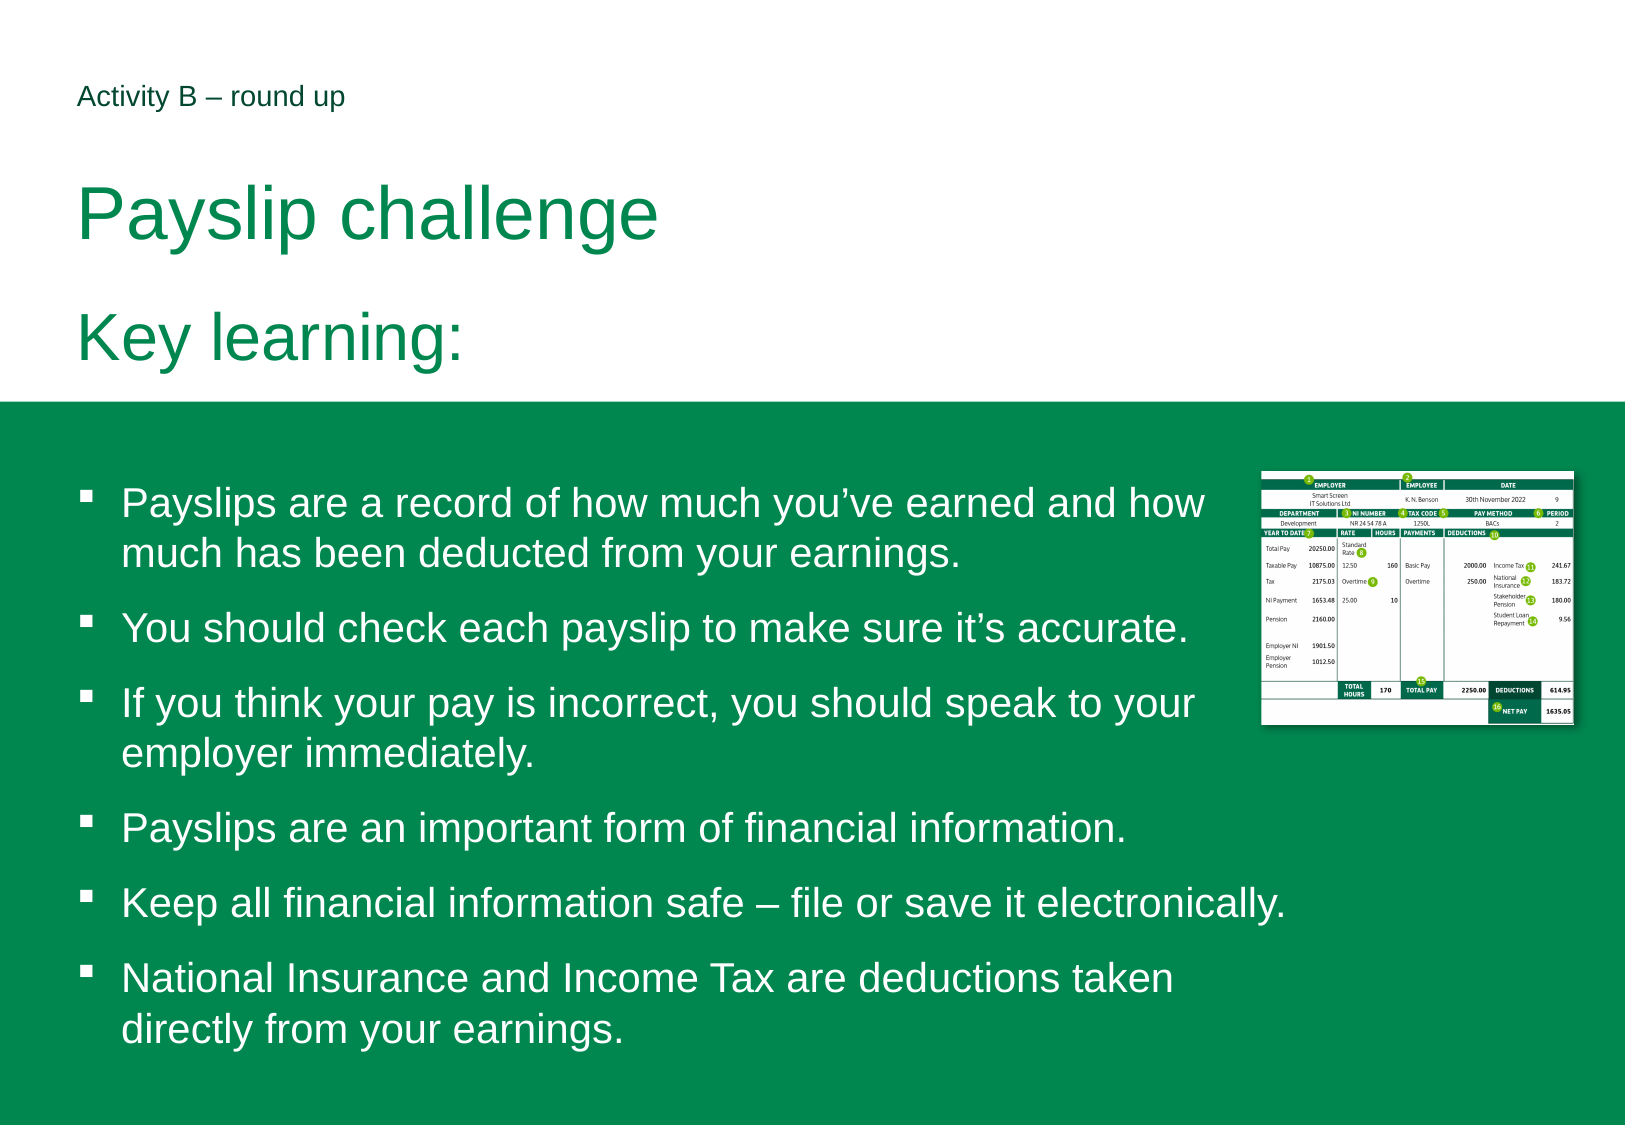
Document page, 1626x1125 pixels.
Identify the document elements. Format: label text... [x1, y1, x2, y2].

picture [1260, 470, 1575, 725]
text_box Payslips are a record of how much you’ve earned and how much has been deducted from your earnings. You should check each payslip to make sure it’s accurate. If you think your pay is incorrect, you should speak to your employer immediately. Payslips are an important form of financial information. Keep all financial information safe – file or save it electronically. National Insurance and Income Tax are deductions taken directly from your earnings. [0, 401, 1625, 1125]
title Activity B – round up Payslip challenge Key learning: [76, 76, 880, 401]
